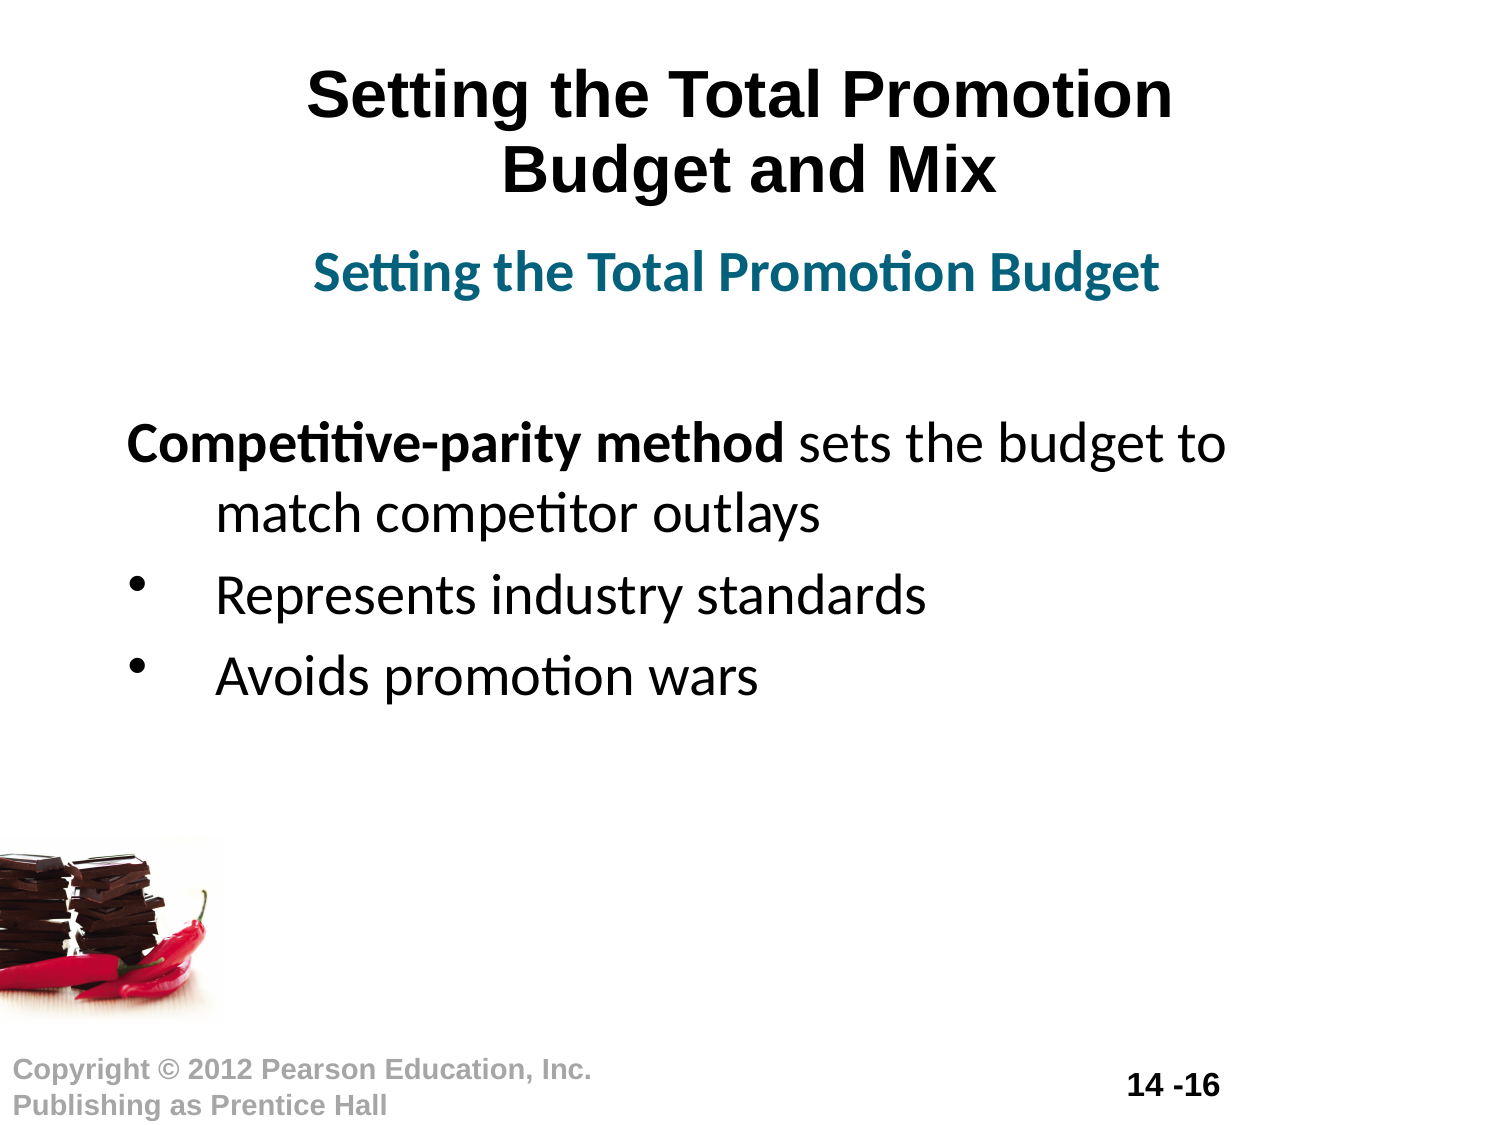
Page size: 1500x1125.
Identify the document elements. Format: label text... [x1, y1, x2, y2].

picture [0, 837, 226, 1025]
list Competitive-parity method sets the budget to match competitor outlays Represents industry standards Avoids promotion wars [112, 324, 1388, 1001]
list Setting the Total Promotion Budget [149, 237, 1326, 301]
title Setting the Total Promotion Budget and Mix [112, 37, 1388, 226]
